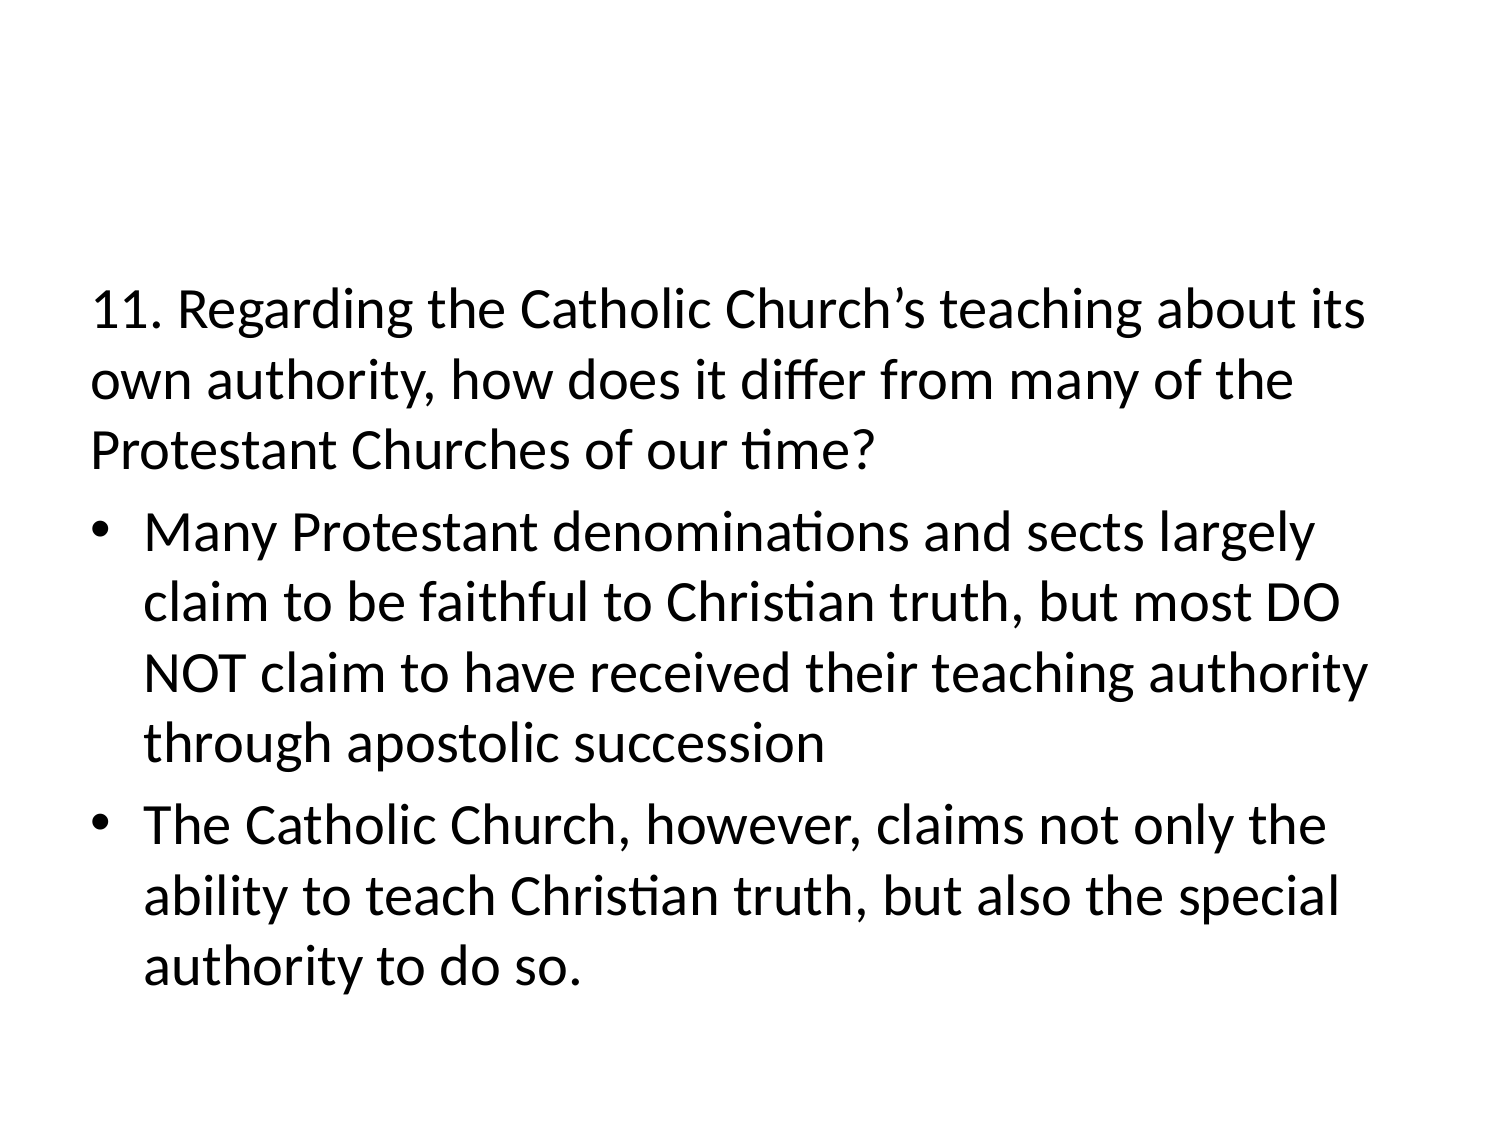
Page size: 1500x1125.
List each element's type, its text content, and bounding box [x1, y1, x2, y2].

list 11. Regarding the Catholic Church’s teaching about its own authority, how does it differ from many of the Protestant Churches of our time? Many Protestant denominations and sects largely claim to be faithful to Christian truth, but most DO NOT claim to have received their teaching authority through apostolic succession The Catholic Church, however, claims not only the ability to teach Christian truth, but also the special authority to do so. [75, 262, 1425, 1005]
